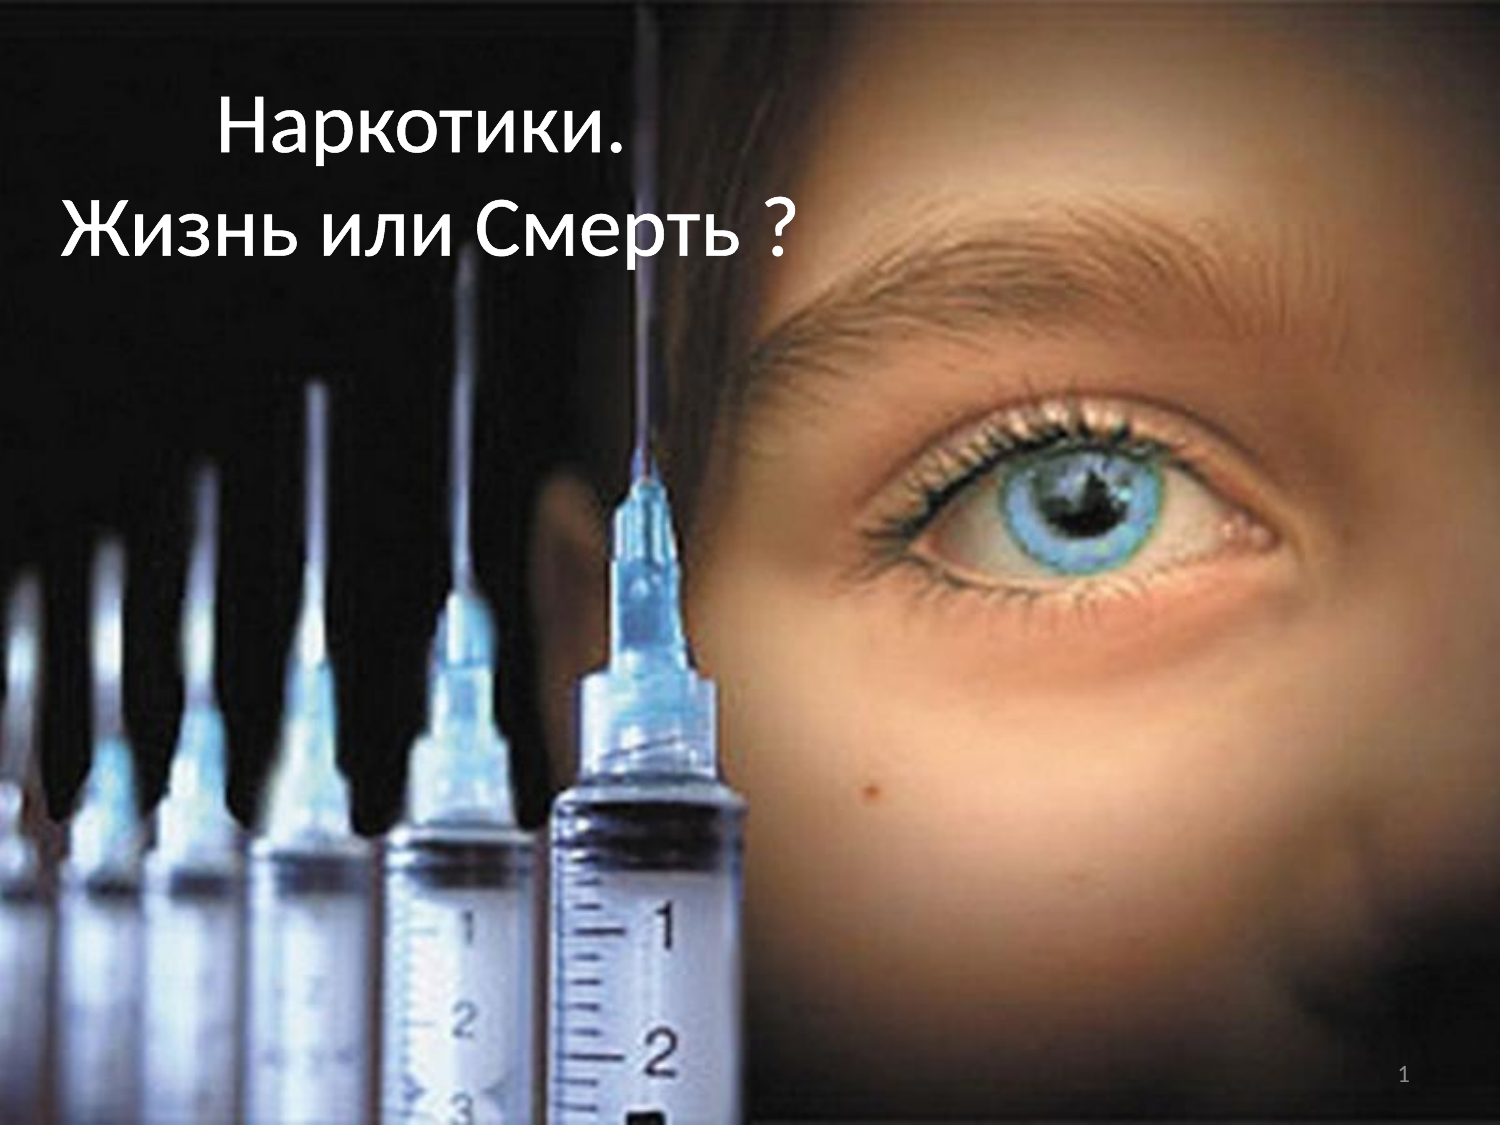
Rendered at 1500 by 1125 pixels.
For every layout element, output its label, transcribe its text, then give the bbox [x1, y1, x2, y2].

picture [0, 0, 1500, 1125]
title Наркотики. Жизнь или Смерть ? [41, 45, 821, 398]
slide_number 1 [1074, 1042, 1425, 1103]
